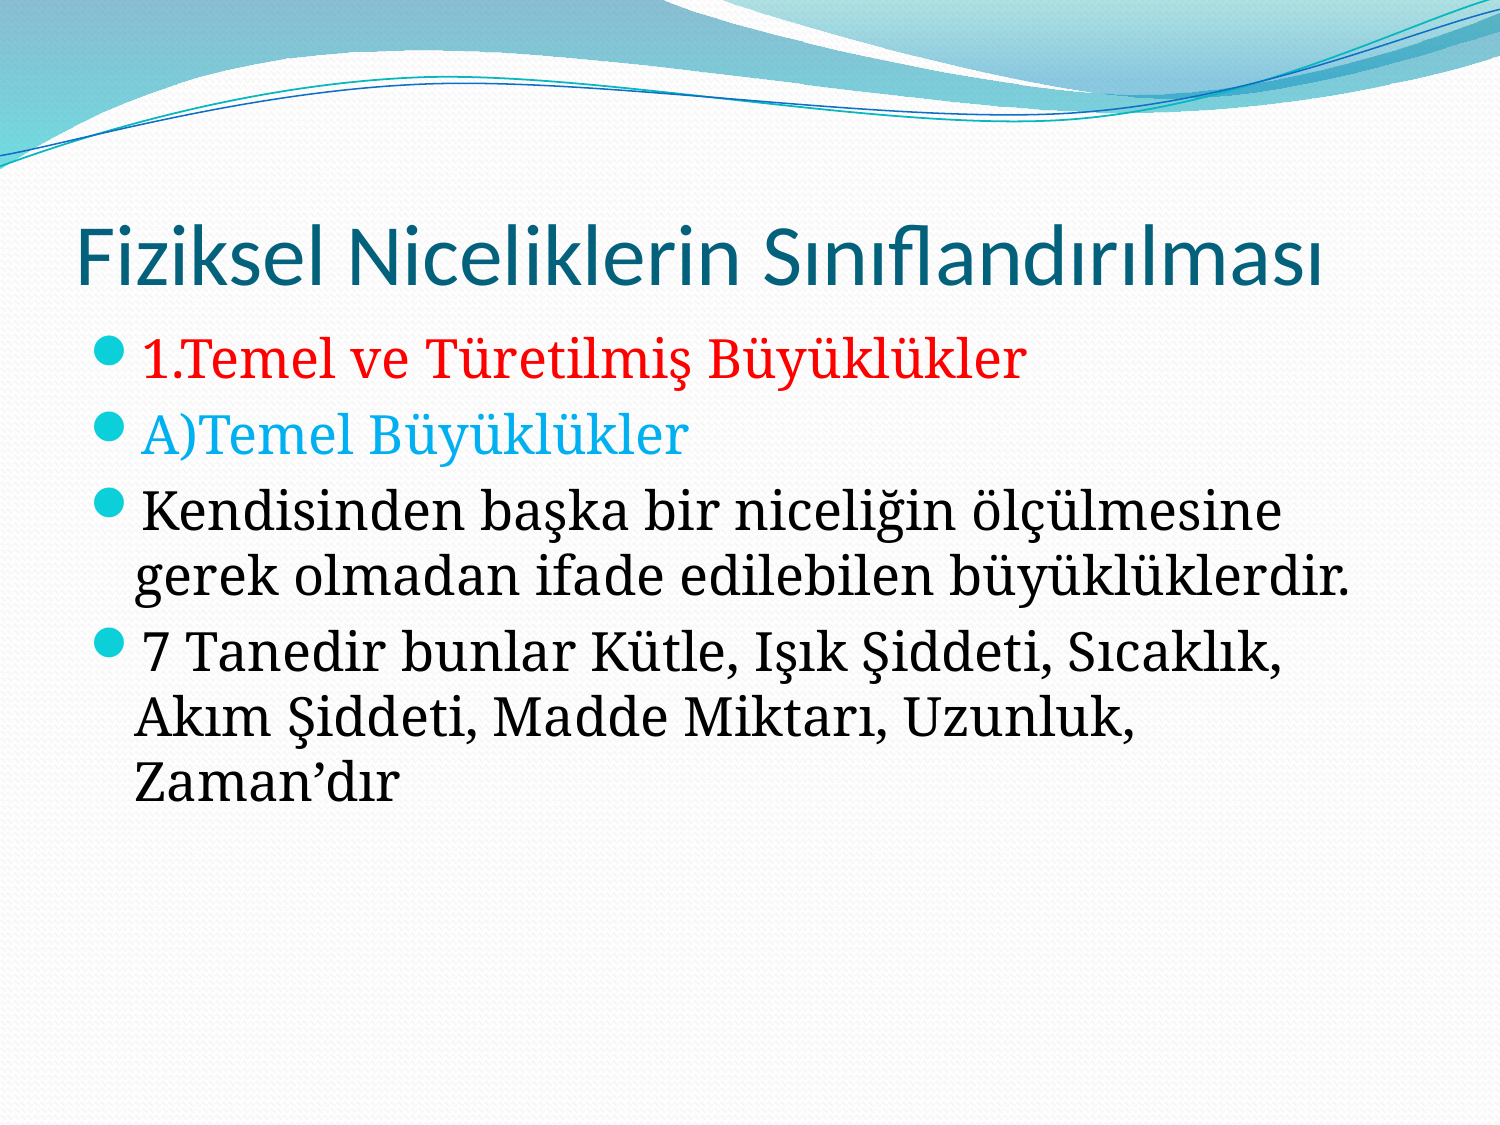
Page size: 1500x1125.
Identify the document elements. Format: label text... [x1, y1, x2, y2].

list 1.Temel ve Türetilmiş Büyüklükler A)Temel Büyüklükler Kendisinden başka bir niceliğin ölçülmesine gerek olmadan ifade edilebilen büyüklüklerdir. 7 Tanedir bunlar Kütle, Işık Şiddeti, Sıcaklık, Akım Şiddeti, Madde Miktarı, Uzunluk, Zaman’dır [75, 317, 1425, 1038]
title Fiziksel Niceliklerin Sınıflandırılması [75, 115, 1425, 303]
